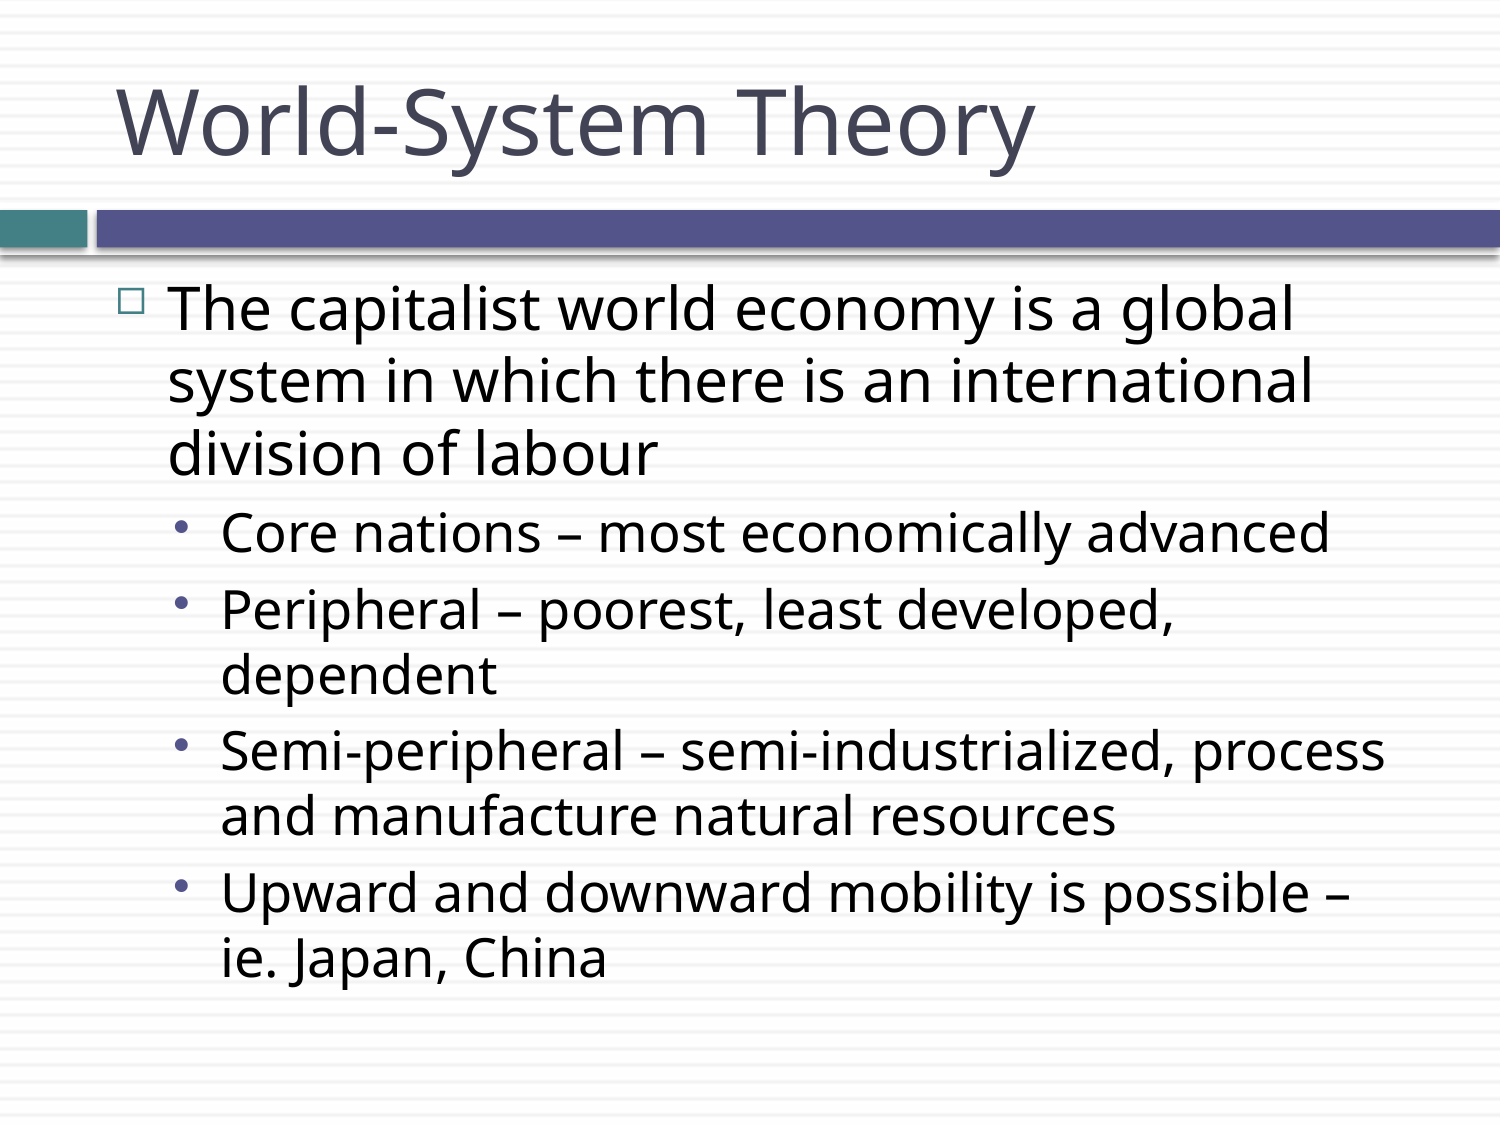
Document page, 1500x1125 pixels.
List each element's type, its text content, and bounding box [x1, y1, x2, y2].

list The capitalist world economy is a global system in which there is an international division of labour Core nations – most economically advanced Peripheral – poorest, least developed, dependent Semi-peripheral – semi-industrialized, process and manufacture natural resources Upward and downward mobility is possible – ie. Japan, China [100, 262, 1438, 1000]
title World-System Theory [100, 37, 1438, 200]
